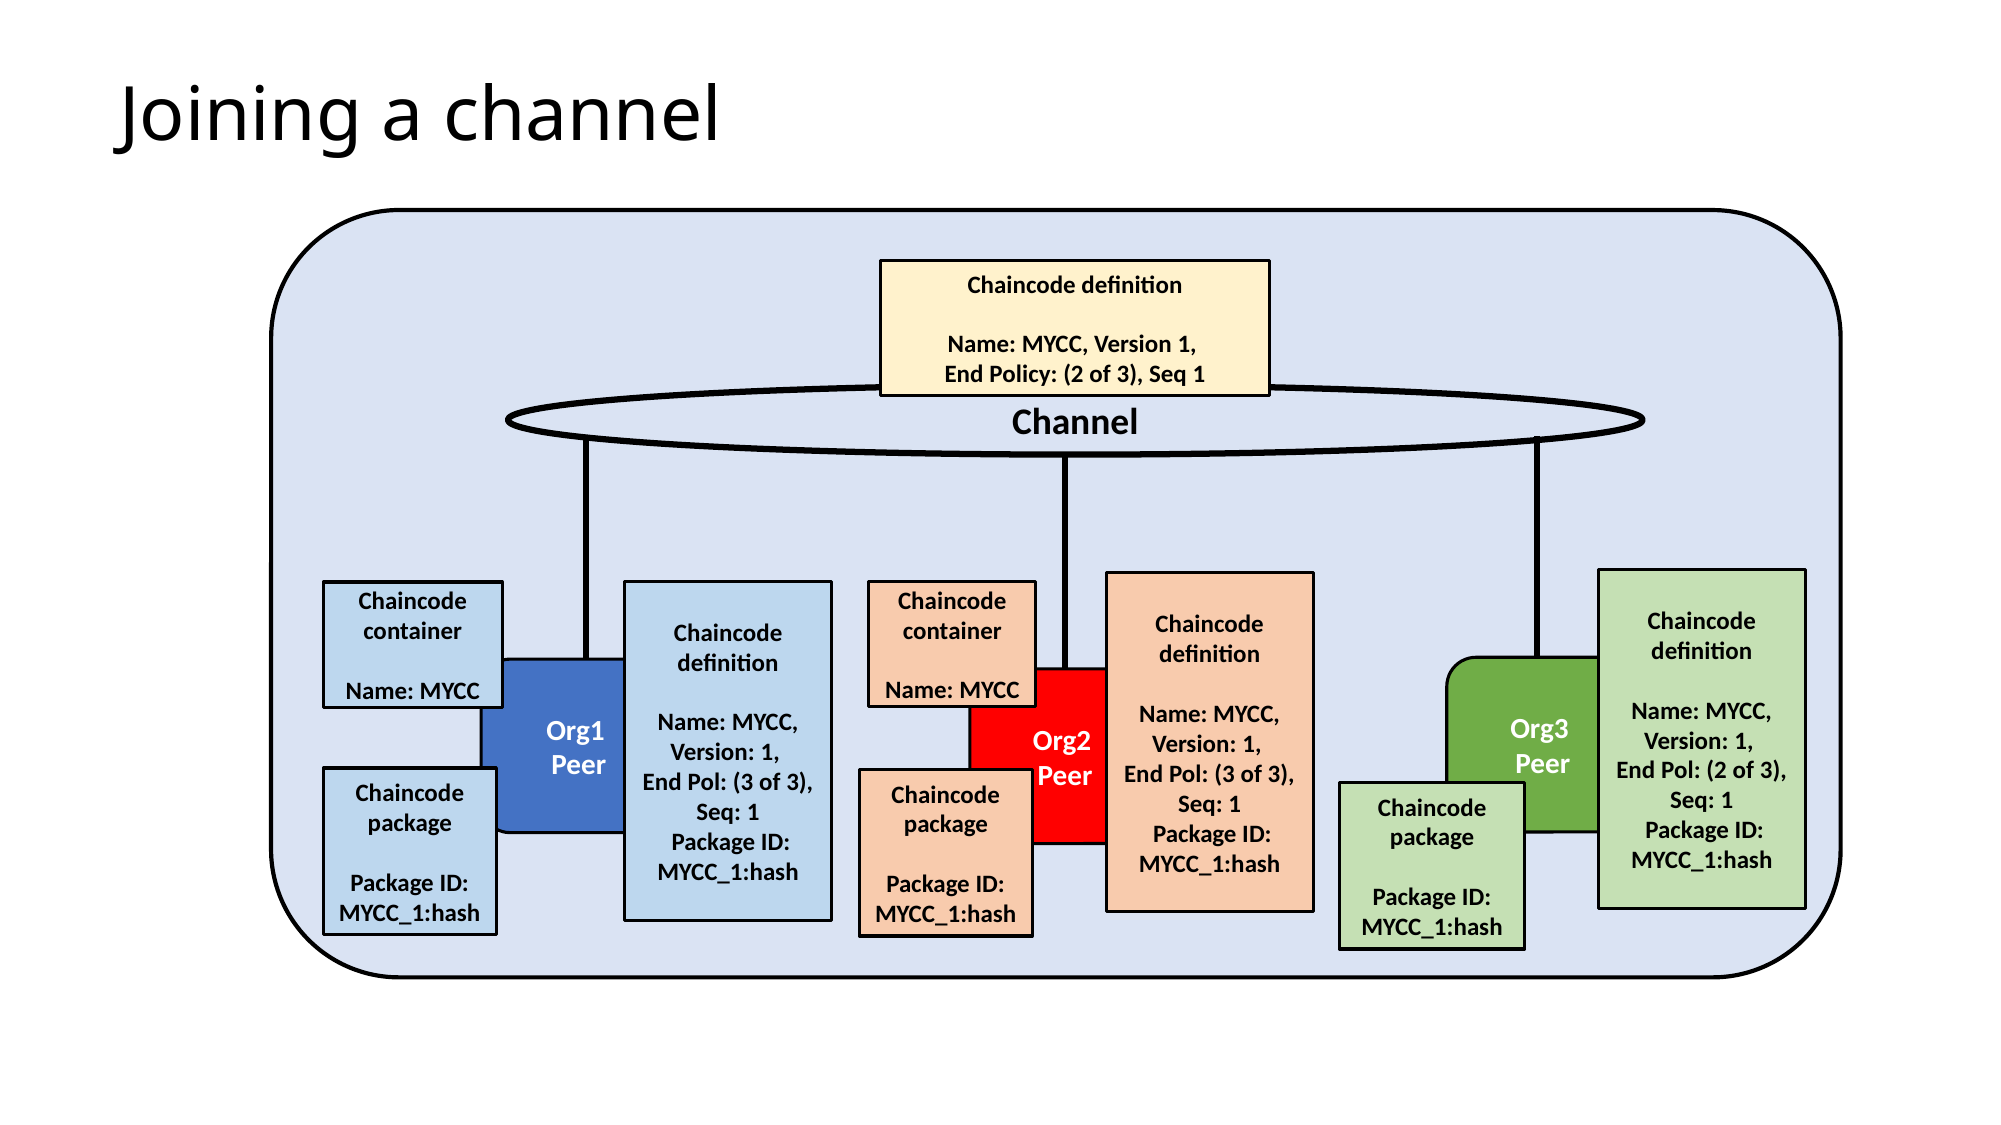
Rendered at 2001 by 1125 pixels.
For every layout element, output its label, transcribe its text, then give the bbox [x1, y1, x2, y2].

text_box Org2 Peer [967, 666, 1106, 846]
text_box Joining a channel [111, 44, 1837, 188]
text_box Chaincode definition Name: MYCC, Version: 1, End Pol: (2 of 3), Seq: 1 Package ID: MYCC_1:hash [1598, 569, 1806, 909]
text_box Chaincode container Name: MYCC [868, 581, 1037, 708]
text_box Chaincode definition Name: MYCC, Version: 1, End Pol: (3 of 3), Seq: 1 Package ID: MYCC_1:hash [624, 581, 832, 921]
text_box Chaincode definition Name: MYCC, Version: 1, End Pol: (3 of 3), Seq: 1 Package ID: MYCC_1:hash [1106, 572, 1314, 913]
text_box Org1 Peer [479, 657, 624, 835]
text_box Chaincode package Package ID: MYCC_1:hash [859, 769, 1033, 937]
text_box Chaincode container Name: MYCC [323, 581, 503, 708]
text_box Org3 Peer [1444, 655, 1598, 835]
text_box Chaincode package Package ID: MYCC_1:hash [1339, 782, 1526, 950]
text_box Chaincode definition Name: MYCC, Version 1, End Policy: (2 of 3), Seq 1 [880, 260, 1271, 396]
text_box Chaincode package Package ID: MYCC_1:hash [323, 767, 497, 935]
text_box [268, 207, 1843, 980]
text_box Channel [506, 385, 1645, 457]
